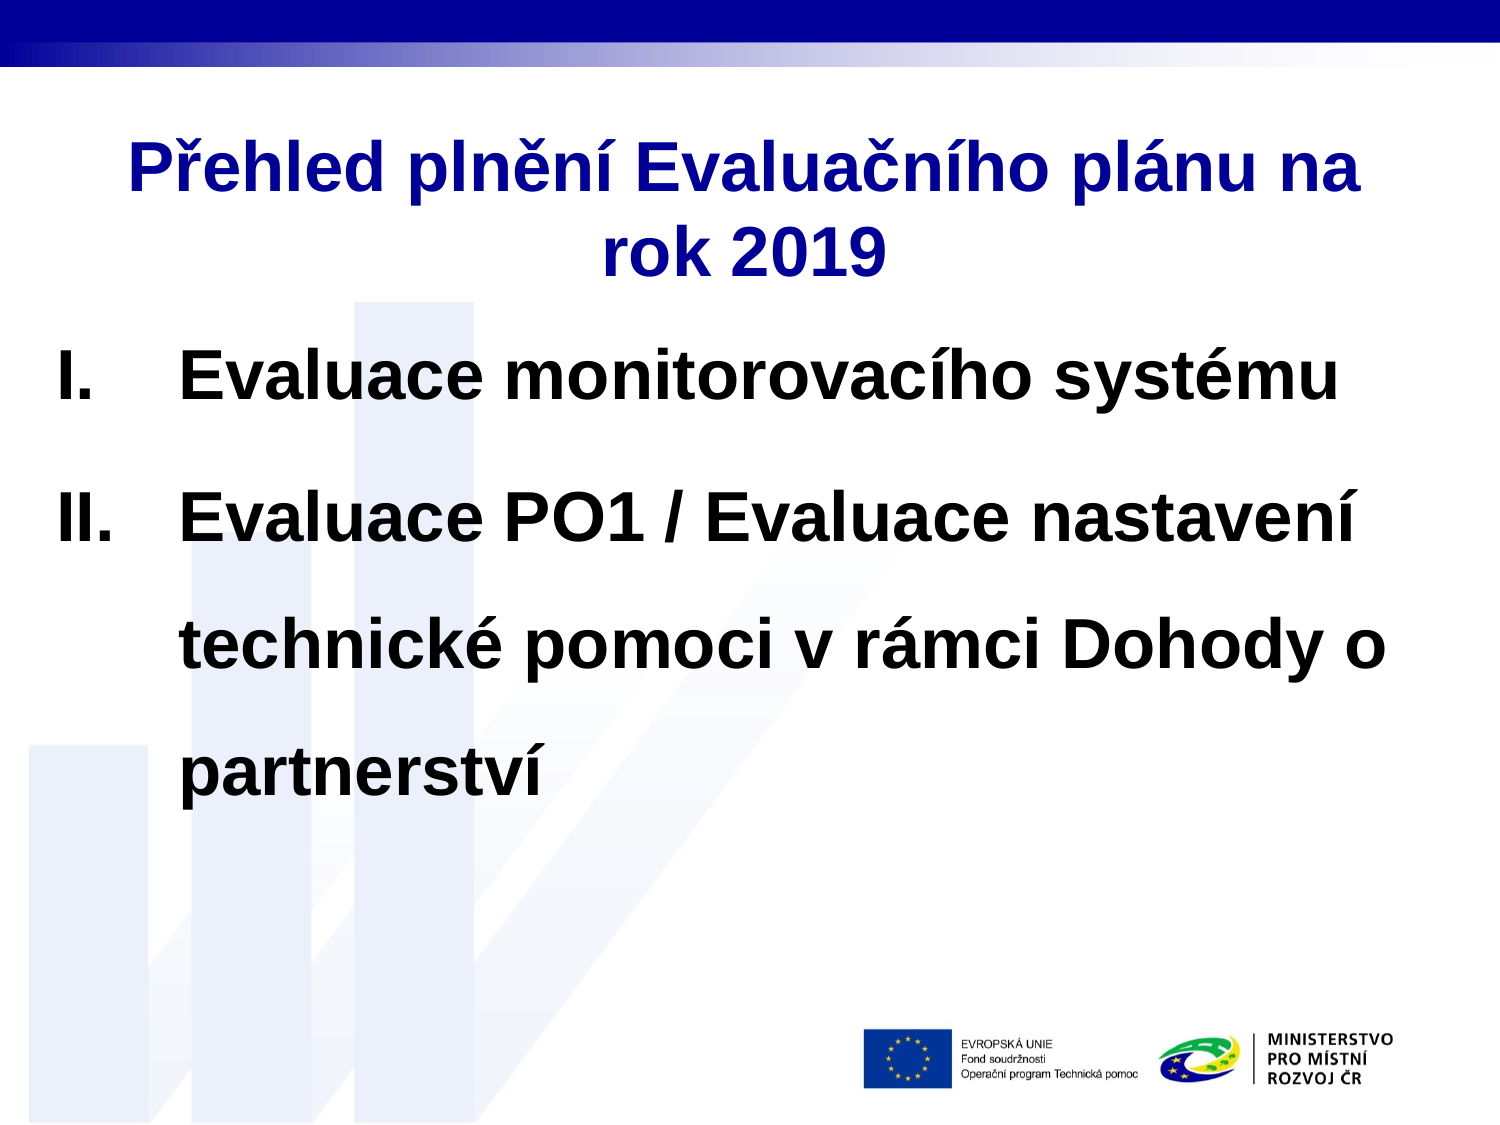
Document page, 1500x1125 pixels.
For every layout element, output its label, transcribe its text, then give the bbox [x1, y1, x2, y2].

list Evaluace monitorovacího systému Evaluace PO1 / Evaluace nastavení technické pomoci v rámci Dohody o partnerství [41, 278, 1459, 1012]
picture [29, 302, 1412, 1125]
title Přehled plnění Evaluačního plánu na rok 2019 [64, 113, 1425, 244]
